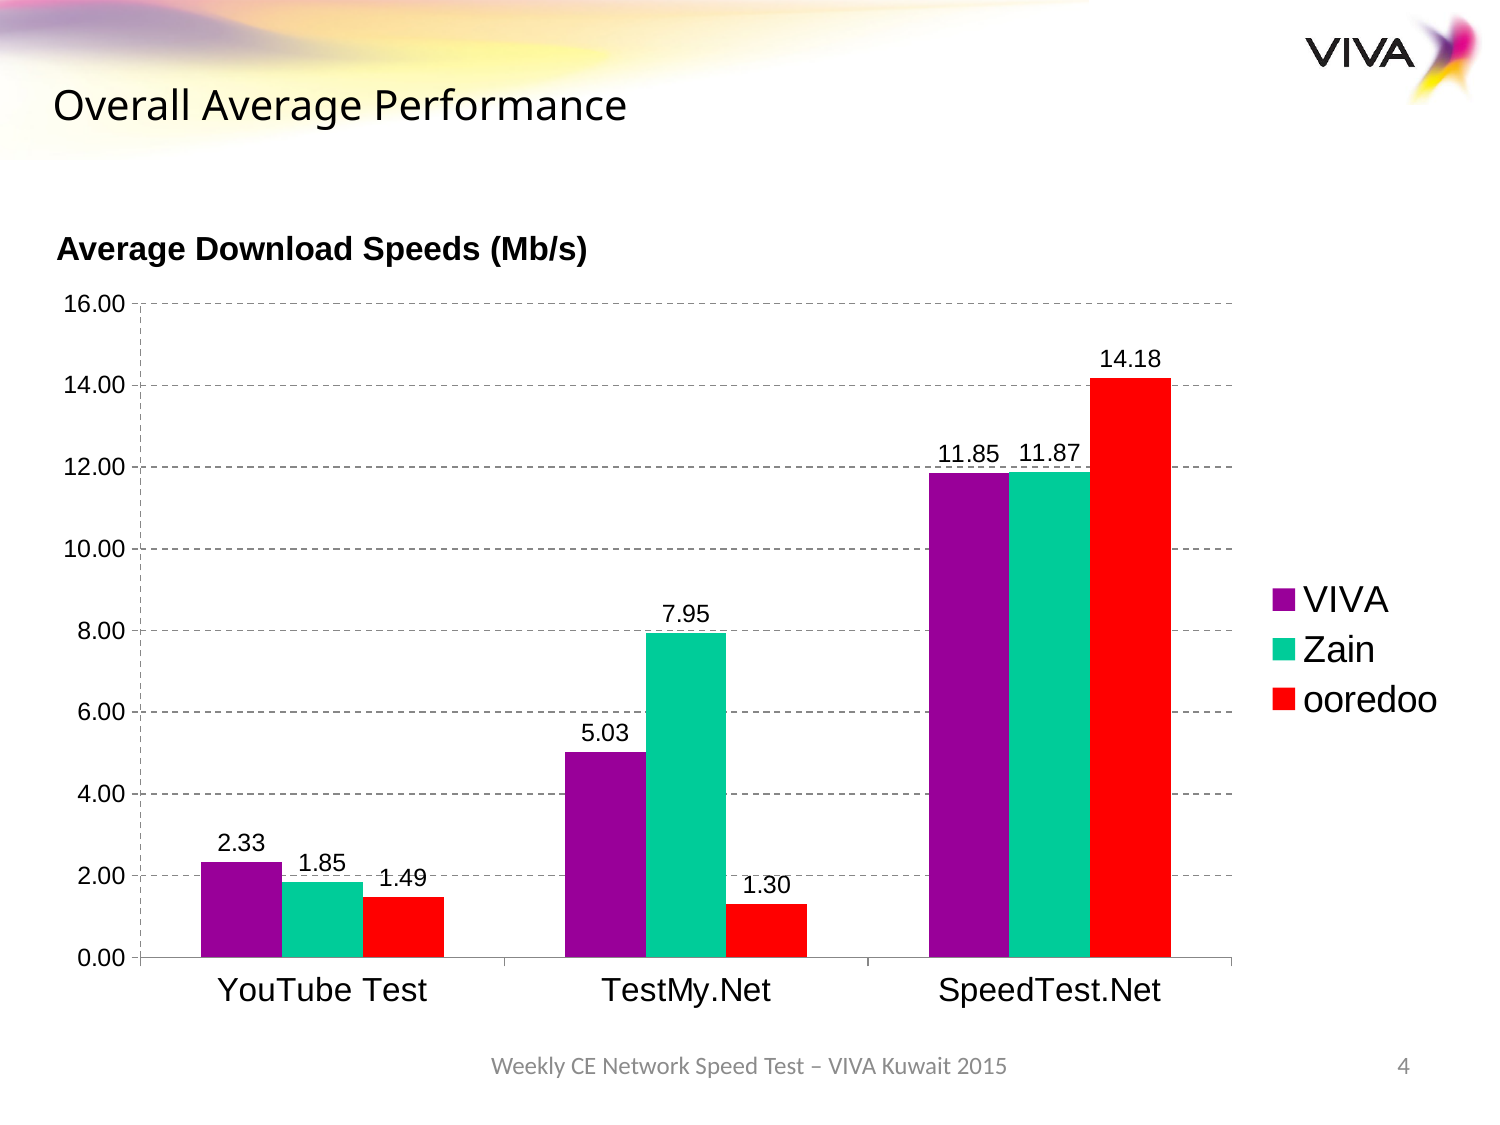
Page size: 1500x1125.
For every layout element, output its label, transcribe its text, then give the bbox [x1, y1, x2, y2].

chart [34, 275, 1463, 1024]
picture [1300, 12, 1485, 105]
text_box Average Download Speeds (Mb/s) [41, 219, 1093, 273]
text_box Overall Average Performance [37, 24, 1278, 184]
text_box Weekly CE Network Speed Test – VIVA Kuwait 2015 [205, 1042, 1074, 1103]
text_box 4 [1074, 1042, 1425, 1103]
picture [0, 0, 1089, 160]
